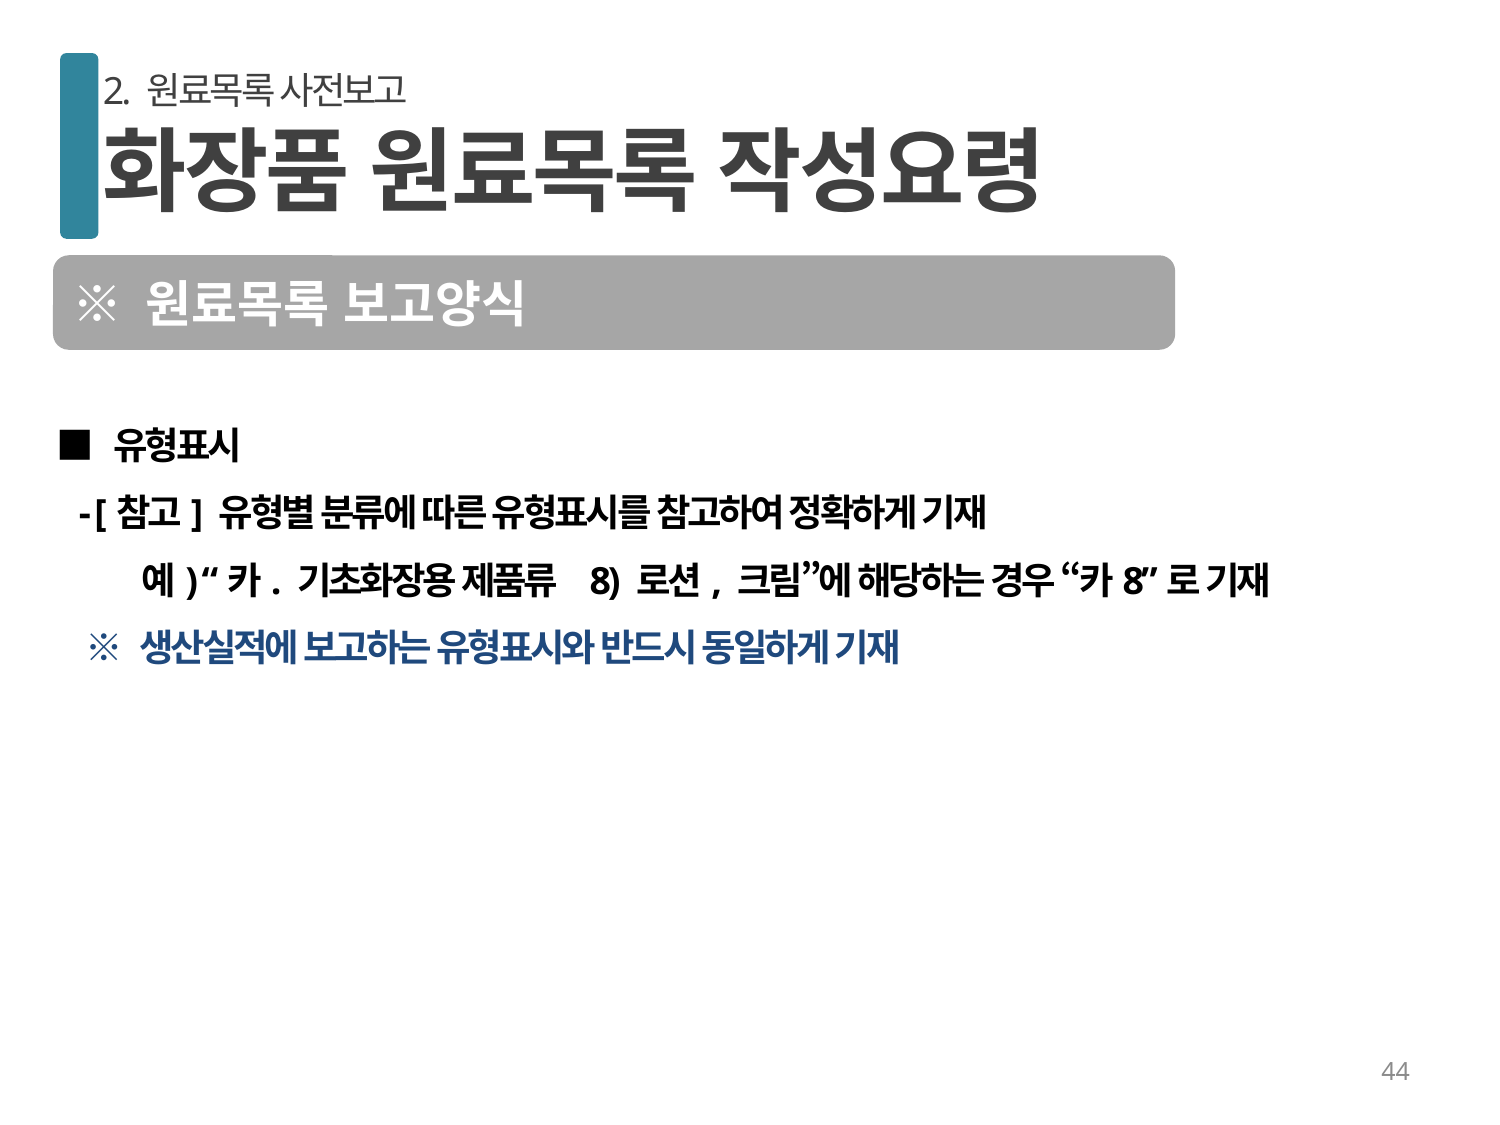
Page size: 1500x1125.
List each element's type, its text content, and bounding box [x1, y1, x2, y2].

slide_number 44 [1074, 1042, 1425, 1103]
text_box [58, 50, 101, 241]
text_box ※ 원료목록 보고양식 [50, 253, 1178, 352]
text_box 2. 원료목록 사전보고 화장품 원료목록 작성요령 [88, 60, 1061, 230]
text_box ■ 유형표시 - [참고] 유형별 분류에 따른 유형표시를 참고하여 정확하게 기재 예) “카. 기초화장용 제품류 8) 로션, 크림”에 해당하는 경우 “카8”로 기재 ※ 생산실적에 보고하는 유형표시와 반드시 동일하게 기재 [41, 391, 1483, 677]
